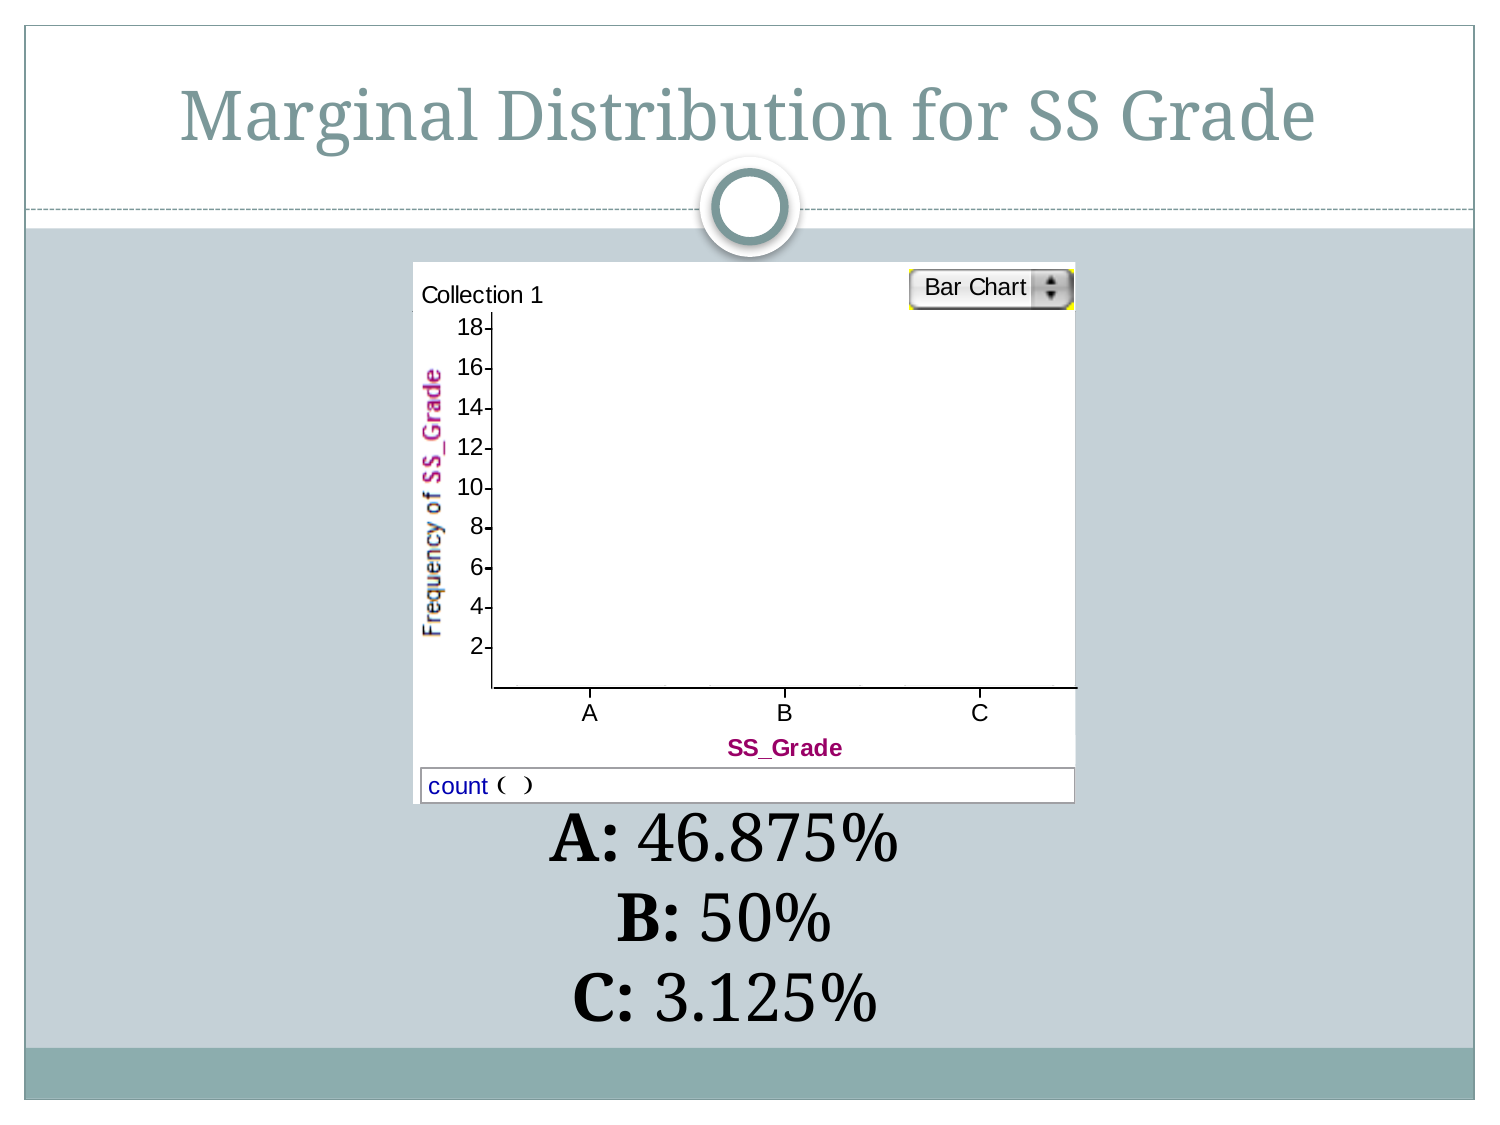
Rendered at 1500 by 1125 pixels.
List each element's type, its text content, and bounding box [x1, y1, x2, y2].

picture [412, 262, 1078, 806]
text_box A: 46.875% B: 50% C: 3.125% [375, 787, 1075, 1043]
title Marginal Distribution for SS Grade [49, 37, 1450, 162]
